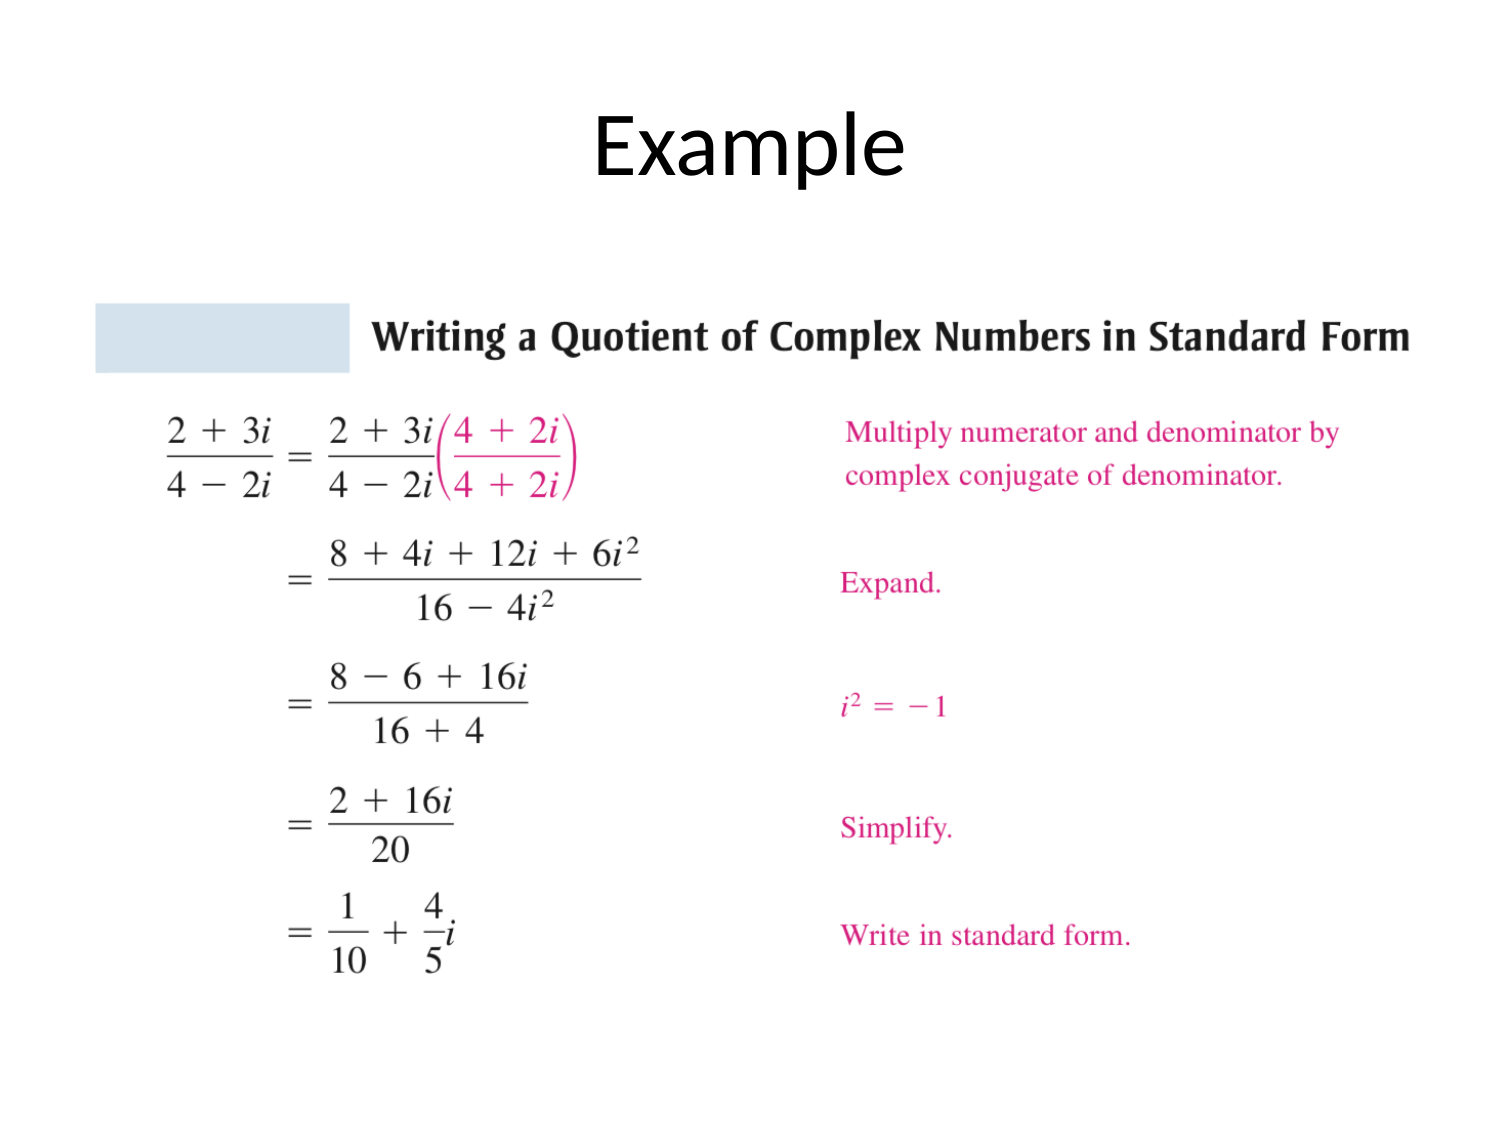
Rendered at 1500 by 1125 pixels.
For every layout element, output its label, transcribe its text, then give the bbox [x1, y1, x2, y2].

title Example [75, 45, 1425, 233]
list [74, 262, 1426, 1006]
